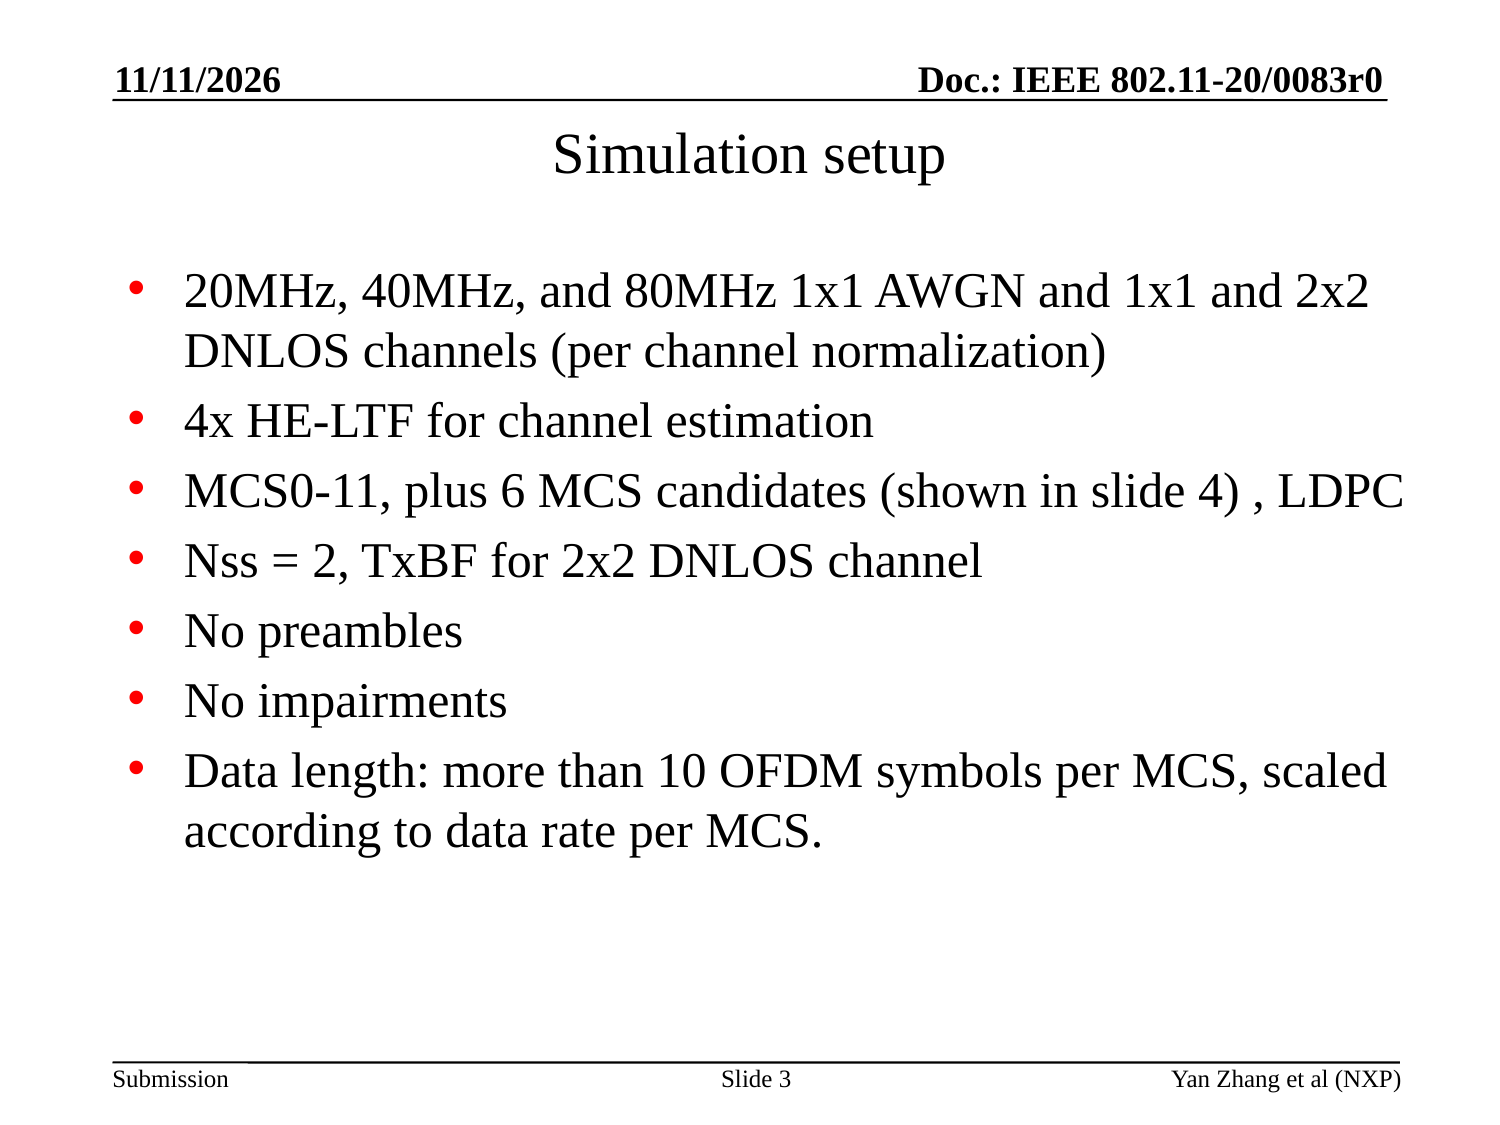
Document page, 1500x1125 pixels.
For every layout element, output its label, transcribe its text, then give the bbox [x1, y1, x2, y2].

title Simulation setup [112, 124, 1388, 176]
footer Yan Zhang et al (NXP) [1073, 1061, 1402, 1093]
list 20MHz, 40MHz, and 80MHz 1x1 AWGN and 1x1 and 2x2 DNLOS channels (per channel normalization) 4x HE-LTF for channel estimation MCS0-11, plus 6 MCS candidates (shown in slide 4) , LDPC Nss = 2, TxBF for 2x2 DNLOS channel No preambles No impairments Data length: more than 10 OFDM symbols per MCS, scaled according to data rate per MCS. [112, 249, 1463, 1038]
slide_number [114, 54, 368, 101]
slide_number Slide 3 [712, 1061, 800, 1093]
